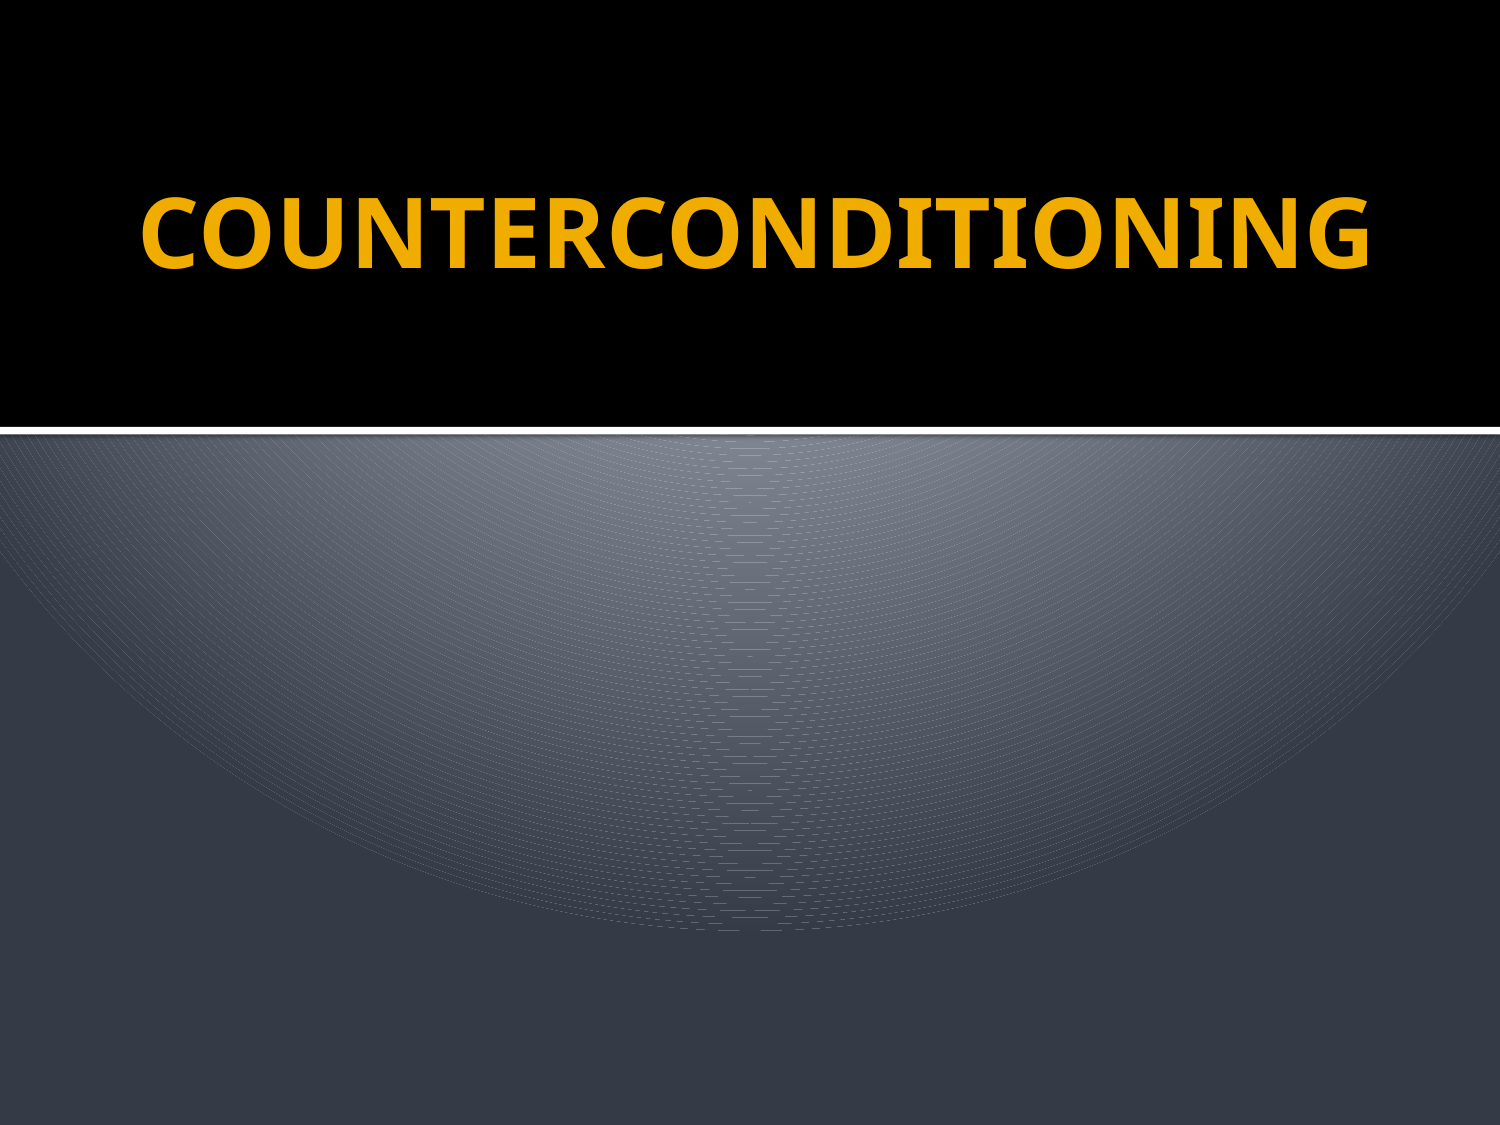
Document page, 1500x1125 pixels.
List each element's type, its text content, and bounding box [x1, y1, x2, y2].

title COUNTERCONDITIONING [123, 19, 1438, 288]
